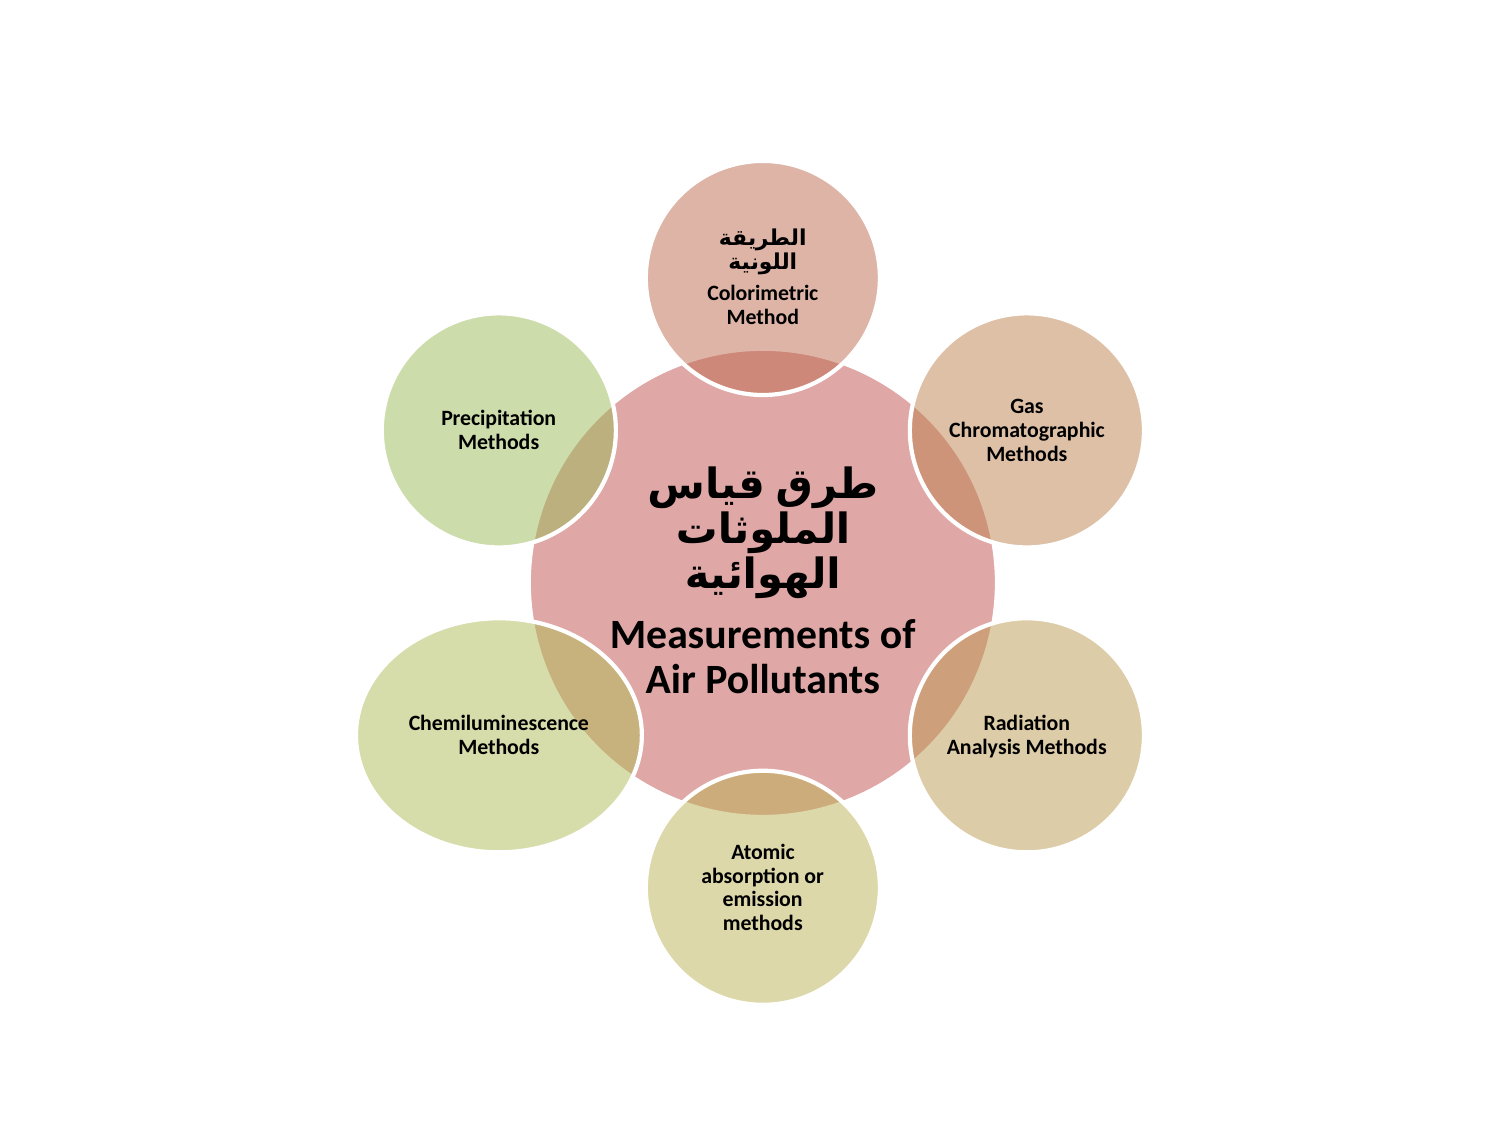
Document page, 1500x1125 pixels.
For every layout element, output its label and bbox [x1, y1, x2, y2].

list [74, 160, 1426, 1006]
